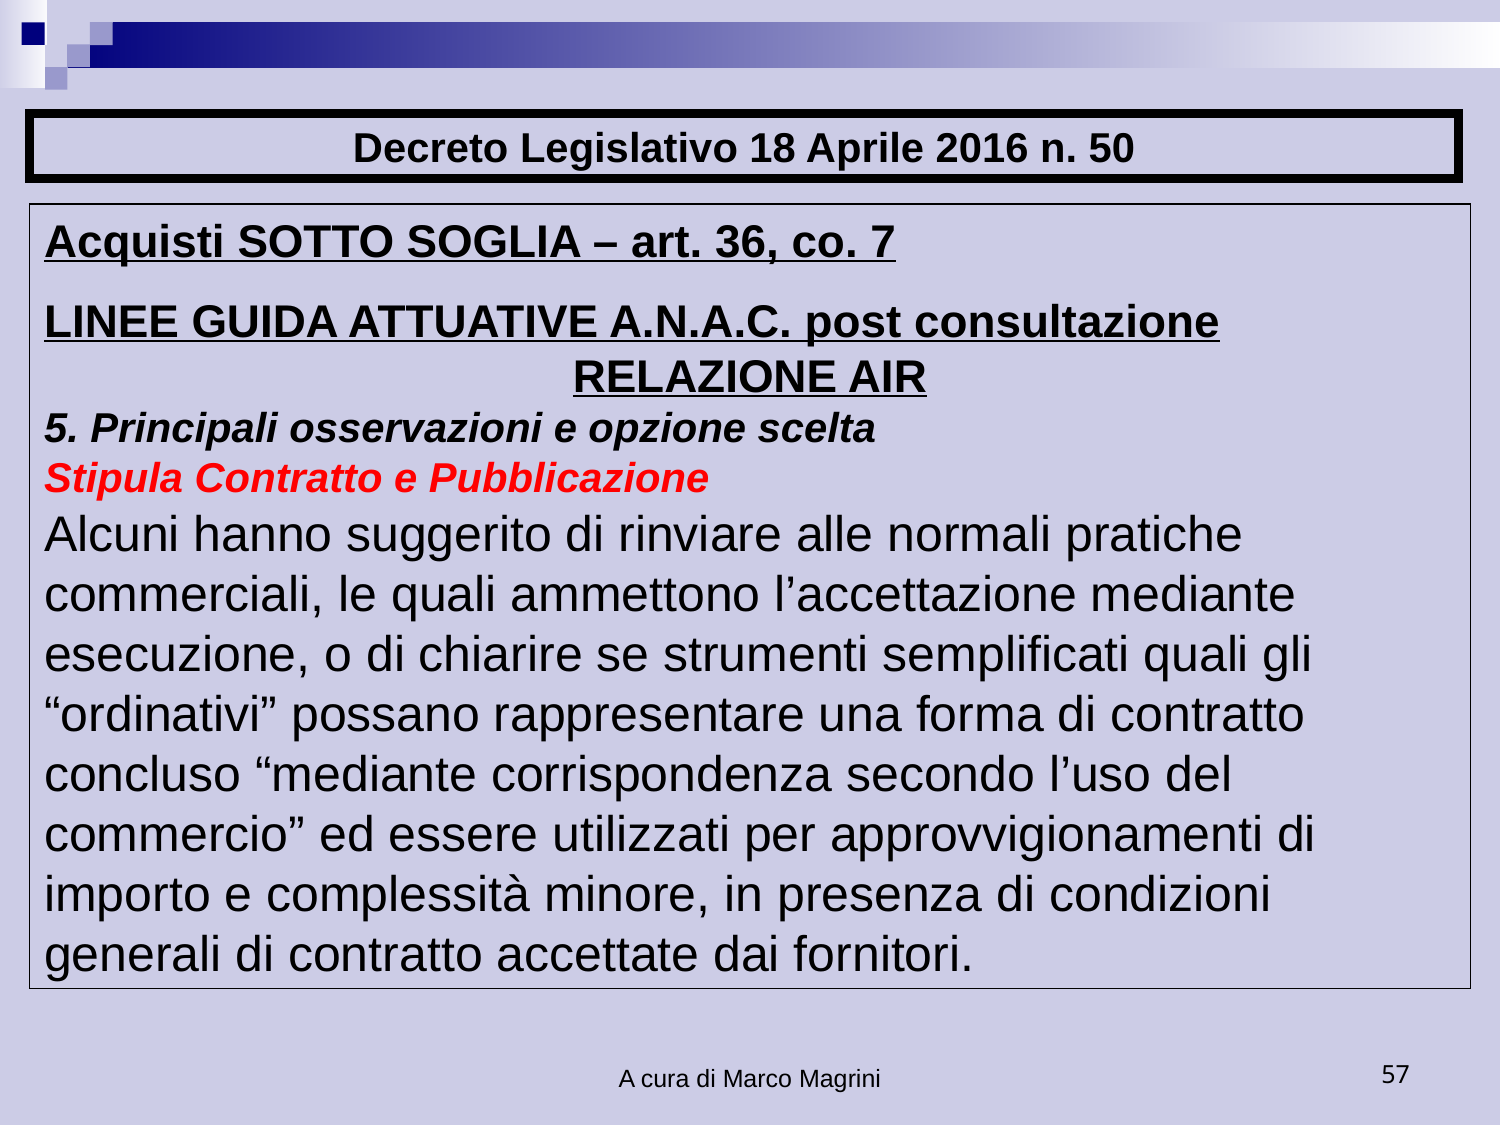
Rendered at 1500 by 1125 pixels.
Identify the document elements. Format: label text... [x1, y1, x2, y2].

text_box Acquisti SOTTO SOGLIA – art. 36, co. 7 LINEE GUIDA ATTUATIVE A.N.A.C. post consultazione RELAZIONE AIR 5. Principali osservazioni e opzione scelta Stipula Contratto e Pubblicazione Alcuni hanno suggerito di rinviare alle normali pratiche commerciali, le quali ammettono l’accettazione mediante esecuzione, o di chiarire se strumenti semplificati quali gli “ordinativi” possano rappresentare una forma di contratto concluso “mediante corrispondenza secondo l’uso del commercio” ed essere utilizzati per approvvigionamenti di importo e complessità minore, in presenza di condizioni generali di contratto accettate dai fornitori. [29, 203, 1471, 989]
footer A cura di Marco Magrini [512, 1025, 988, 1100]
text_box Decreto Legislativo 18 Aprile 2016 n. 50 [29, 113, 1459, 179]
slide_number 57 [1074, 1025, 1425, 1100]
